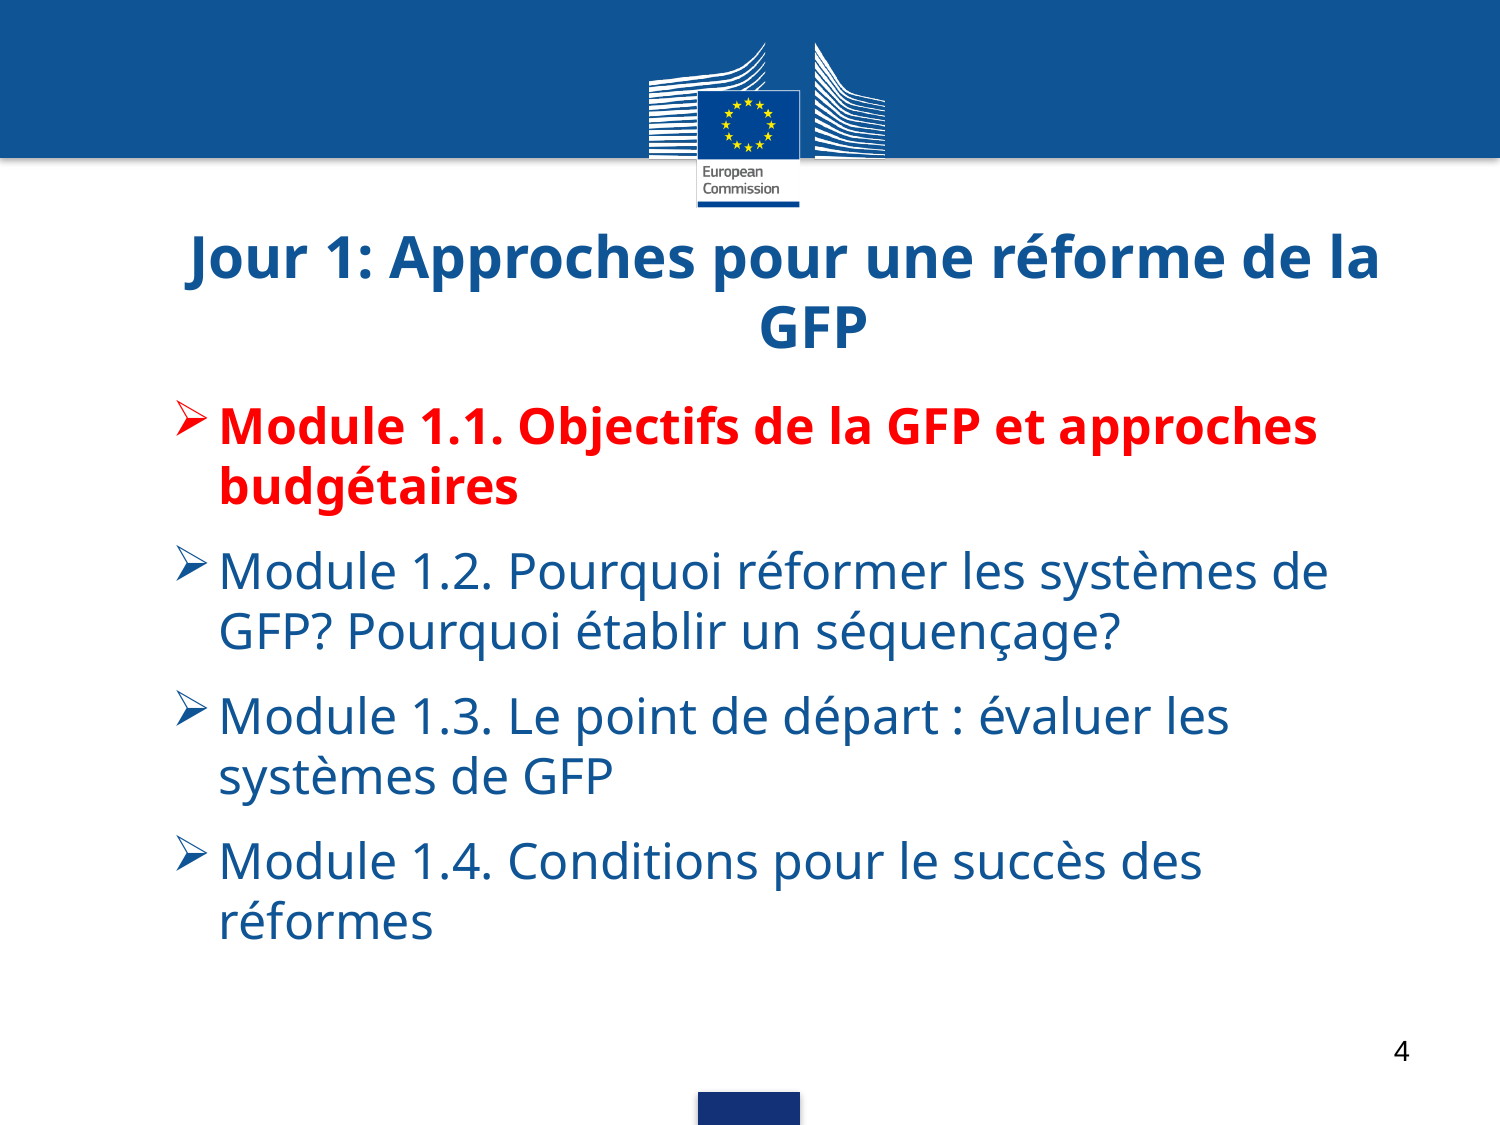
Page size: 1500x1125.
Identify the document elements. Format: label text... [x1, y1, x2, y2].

list Module 1.1. Objectifs de la GFP et approches budgétaires Module 1.2. Pourquoi réformer les systèmes de GFP? Pourquoi établir un séquençage? Module 1.3. Le point de départ : évaluer les systèmes de GFP Module 1.4. Conditions pour le succès des réformes [81, 386, 1433, 995]
title Jour 1: Approches pour une réforme de la GFP [170, 231, 1401, 420]
picture [649, 42, 885, 208]
slide_number 4 [1074, 1024, 1426, 1103]
